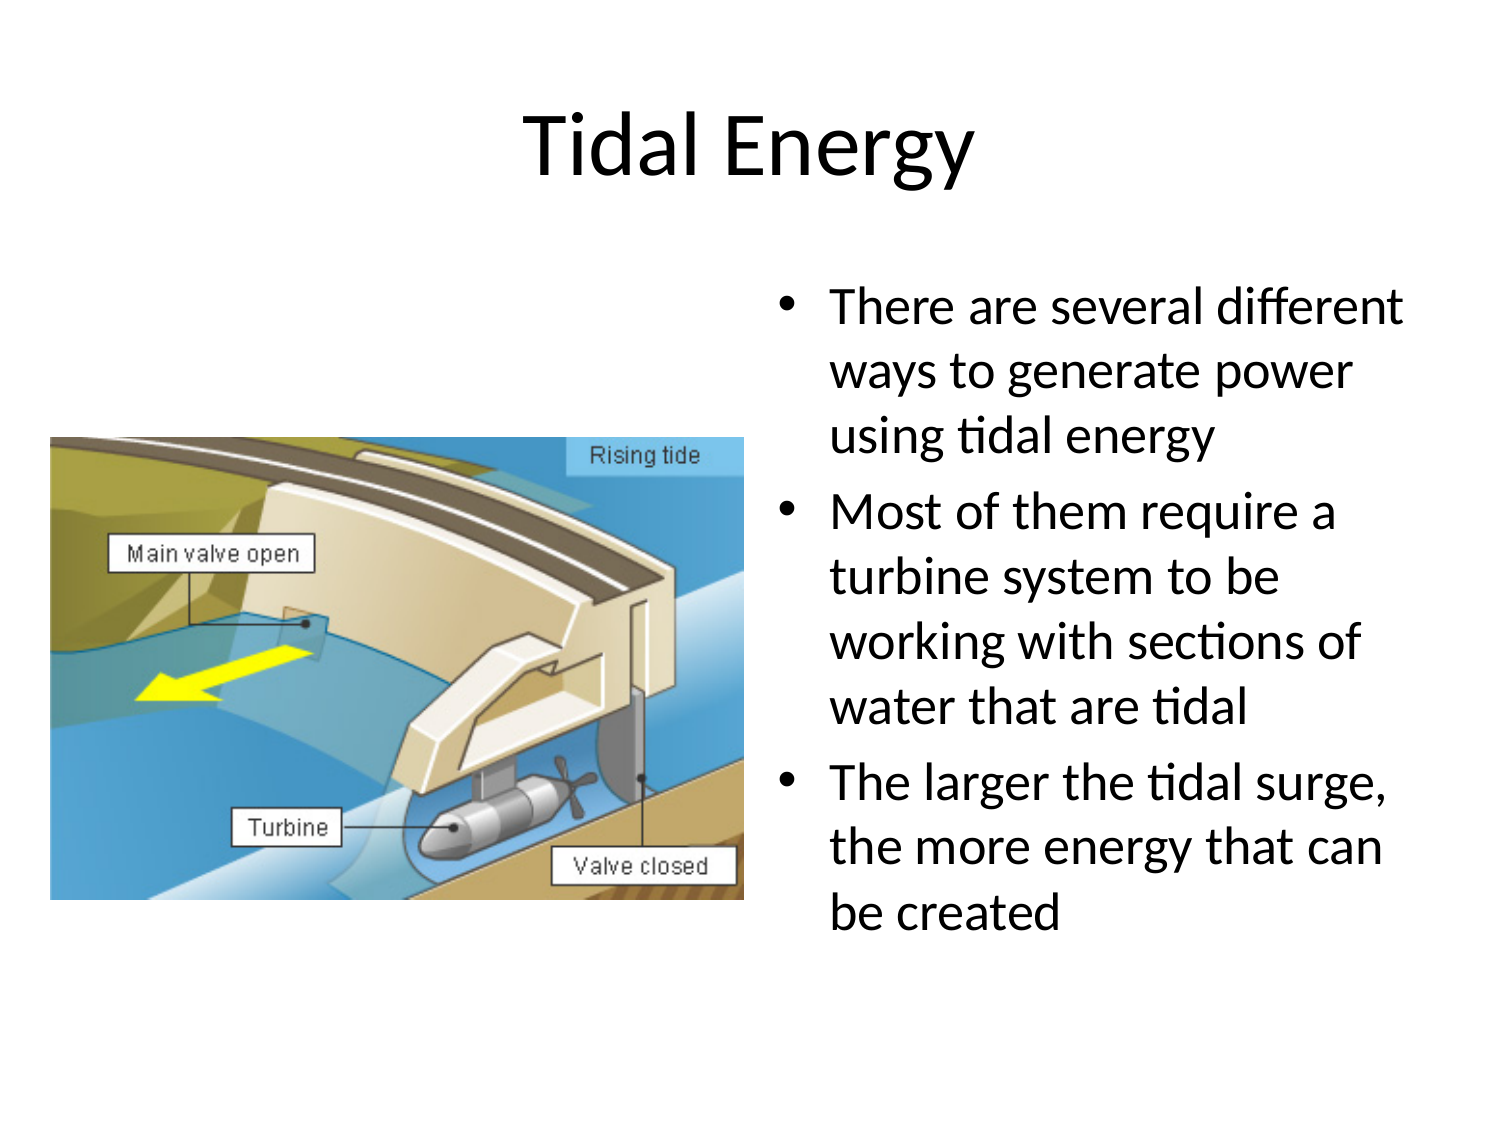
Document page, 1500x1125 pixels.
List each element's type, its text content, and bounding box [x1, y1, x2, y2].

title Tidal Energy [75, 45, 1425, 233]
list There are several different ways to generate power using tidal energy Most of them require a turbine system to be working with sections of water that are tidal The larger the tidal surge, the more energy that can be created [762, 262, 1425, 1005]
picture [49, 437, 744, 901]
